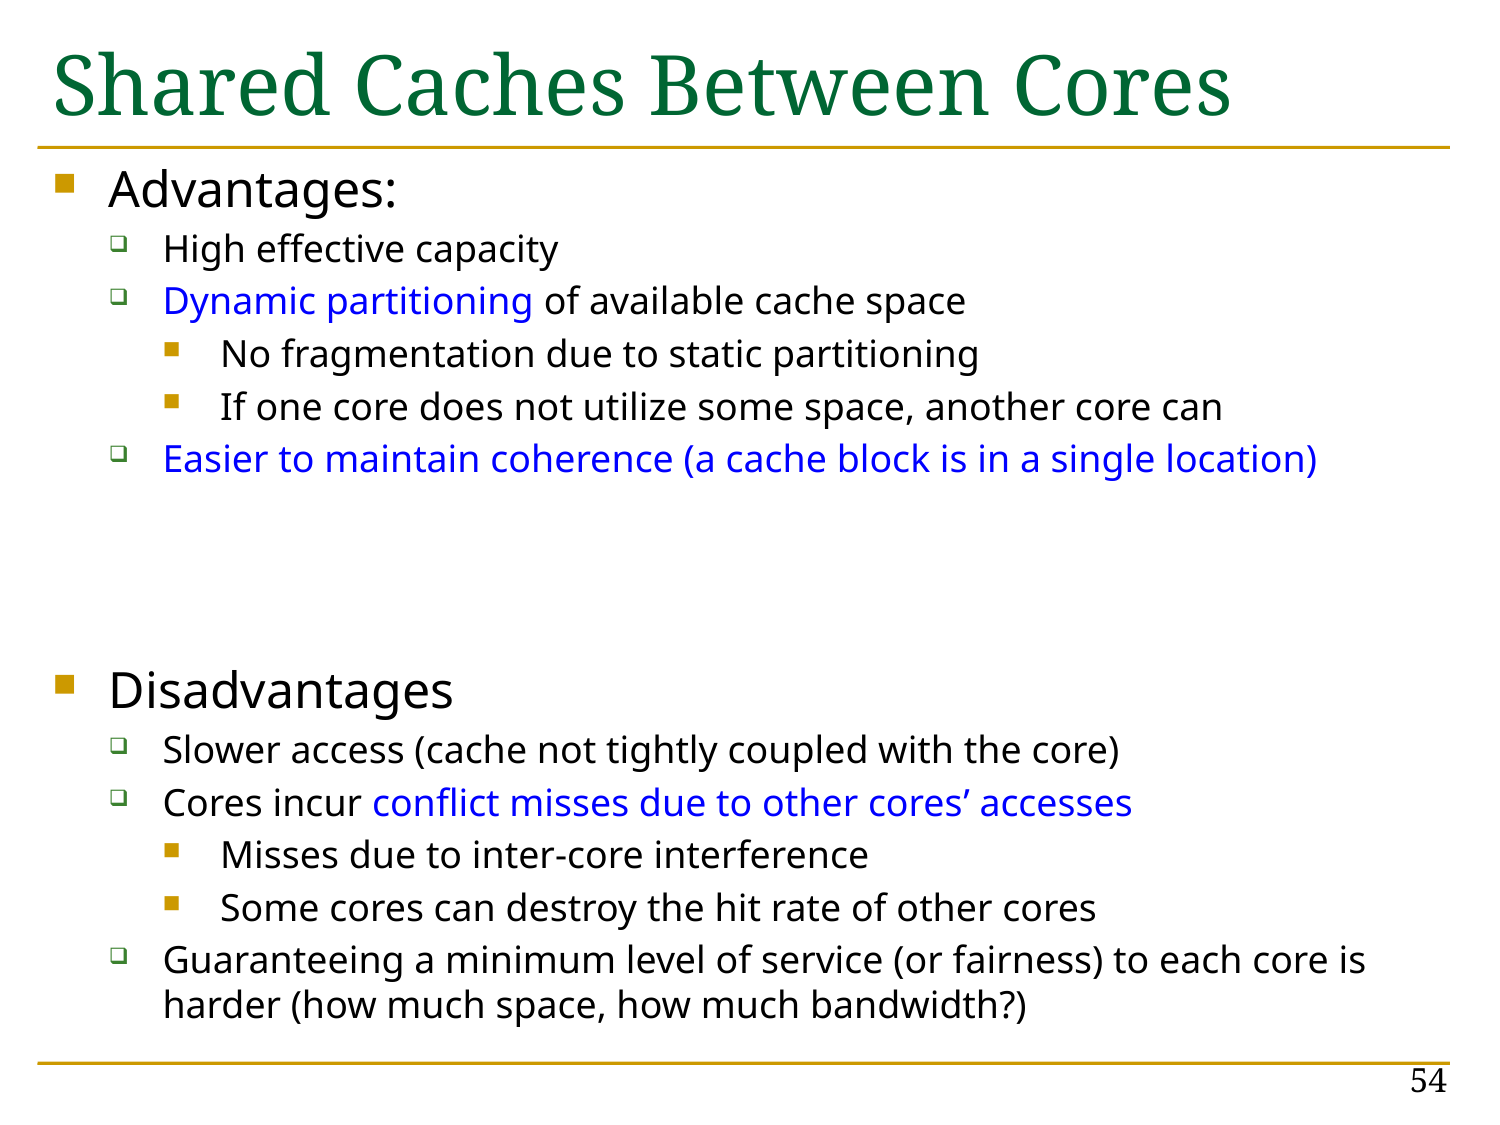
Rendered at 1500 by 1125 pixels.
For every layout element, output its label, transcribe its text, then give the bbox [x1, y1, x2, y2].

title Shared Caches Between Cores [37, 24, 1450, 149]
slide_number 54 [1111, 1036, 1462, 1112]
list Advantages: High effective capacity Dynamic partitioning of available cache space No fragmentation due to static partitioning If one core does not utilize some space, another core can Easier to maintain coherence (a cache block is in a single location) Disadvantages Slower access (cache not tightly coupled with the core) Cores incur conflict misses due to other cores’ accesses Misses due to inter-core interference Some cores can destroy the hit rate of other cores Guaranteeing a minimum level of service (or fairness) to each core is harder (how much space, how much bandwidth?) [37, 149, 1450, 1063]
